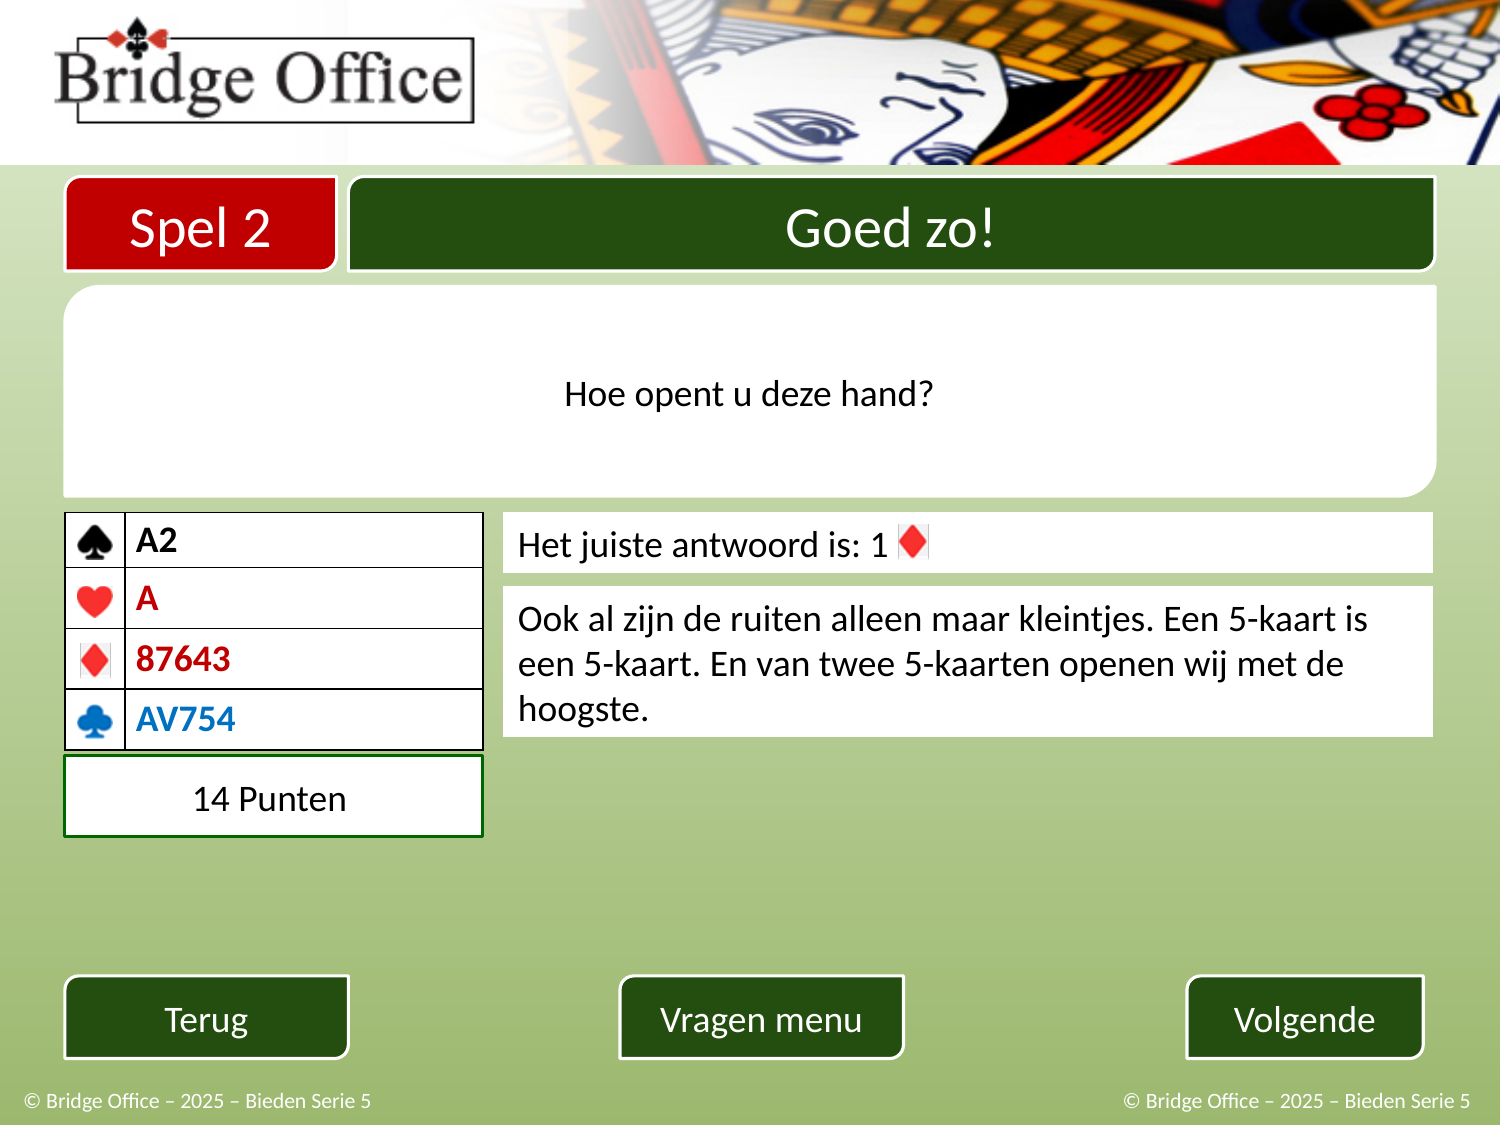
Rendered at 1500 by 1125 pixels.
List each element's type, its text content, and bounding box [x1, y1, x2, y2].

table_header A2 [126, 513, 482, 567]
table_cell AV754 [126, 690, 482, 749]
picture [0, 0, 1500, 166]
table_cell A [126, 568, 482, 628]
picture [77, 643, 113, 679]
table_cell 87643 [126, 629, 482, 688]
text_box Het juiste antwoord is: 1 [503, 512, 1433, 573]
text_box Ook al zijn de ruiten alleen maar kleintjes. Een 5-kaart is een 5-kaart. En van twee 5-kaarten openen wij met de hoogste. [503, 586, 1433, 737]
text_box Goed zo! [346, 179, 1437, 273]
table_cell [66, 629, 124, 688]
text_box © Bridge Office – 2025 – Bieden Serie 5 [8, 1079, 393, 1121]
text_box 14 Punten [63, 754, 484, 838]
table_header [66, 513, 124, 567]
picture [77, 585, 113, 618]
picture [895, 524, 932, 561]
text_box Hoe opent u deze hand? [63, 284, 1437, 498]
text_box Spel 2 [63, 179, 339, 273]
table_cell [66, 690, 124, 749]
text_box © Bridge Office – 2025 – Bieden Serie 5 [1107, 1079, 1500, 1121]
text_box Terug [63, 974, 350, 1061]
text_box Volgende [1185, 974, 1425, 1061]
picture [77, 703, 113, 740]
table_cell [66, 568, 124, 628]
text_box Vragen menu [618, 974, 906, 1061]
picture [77, 524, 113, 561]
